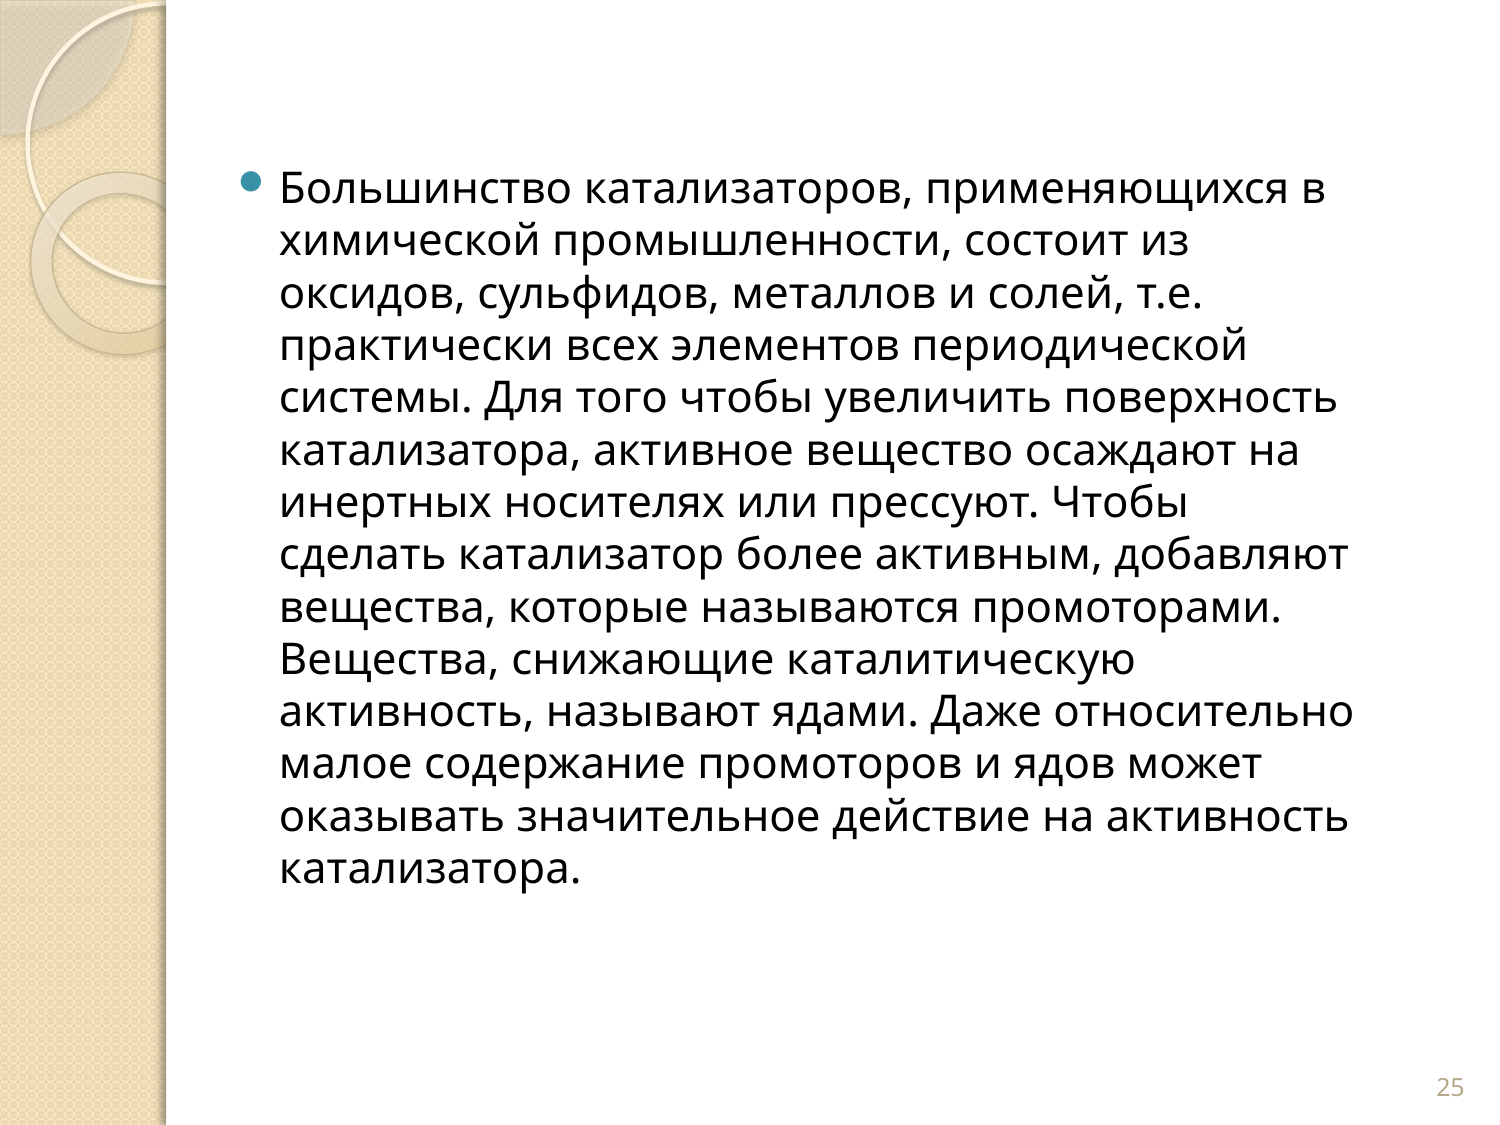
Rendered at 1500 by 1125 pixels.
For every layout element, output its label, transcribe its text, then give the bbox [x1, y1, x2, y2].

slide_number 25 [1413, 1034, 1488, 1113]
list Большинство катализаторов, применяющихся в химической промышленности, состоит из оксидов, сульфидов, металлов и солей, т.е. практически всех элементов периодической системы. Для того чтобы увеличить поверхность катализатора, активное вещество осаждают на инертных носителях или прессуют. Чтобы сделать катализатор более активным, добавляют вещества, которые называются промоторами. Вещества, снижающие каталитическую активность, называют ядами. Даже относительно малое содержание промоторов и ядов может оказывать значительное действие на активность катализатора. [210, 152, 1372, 918]
